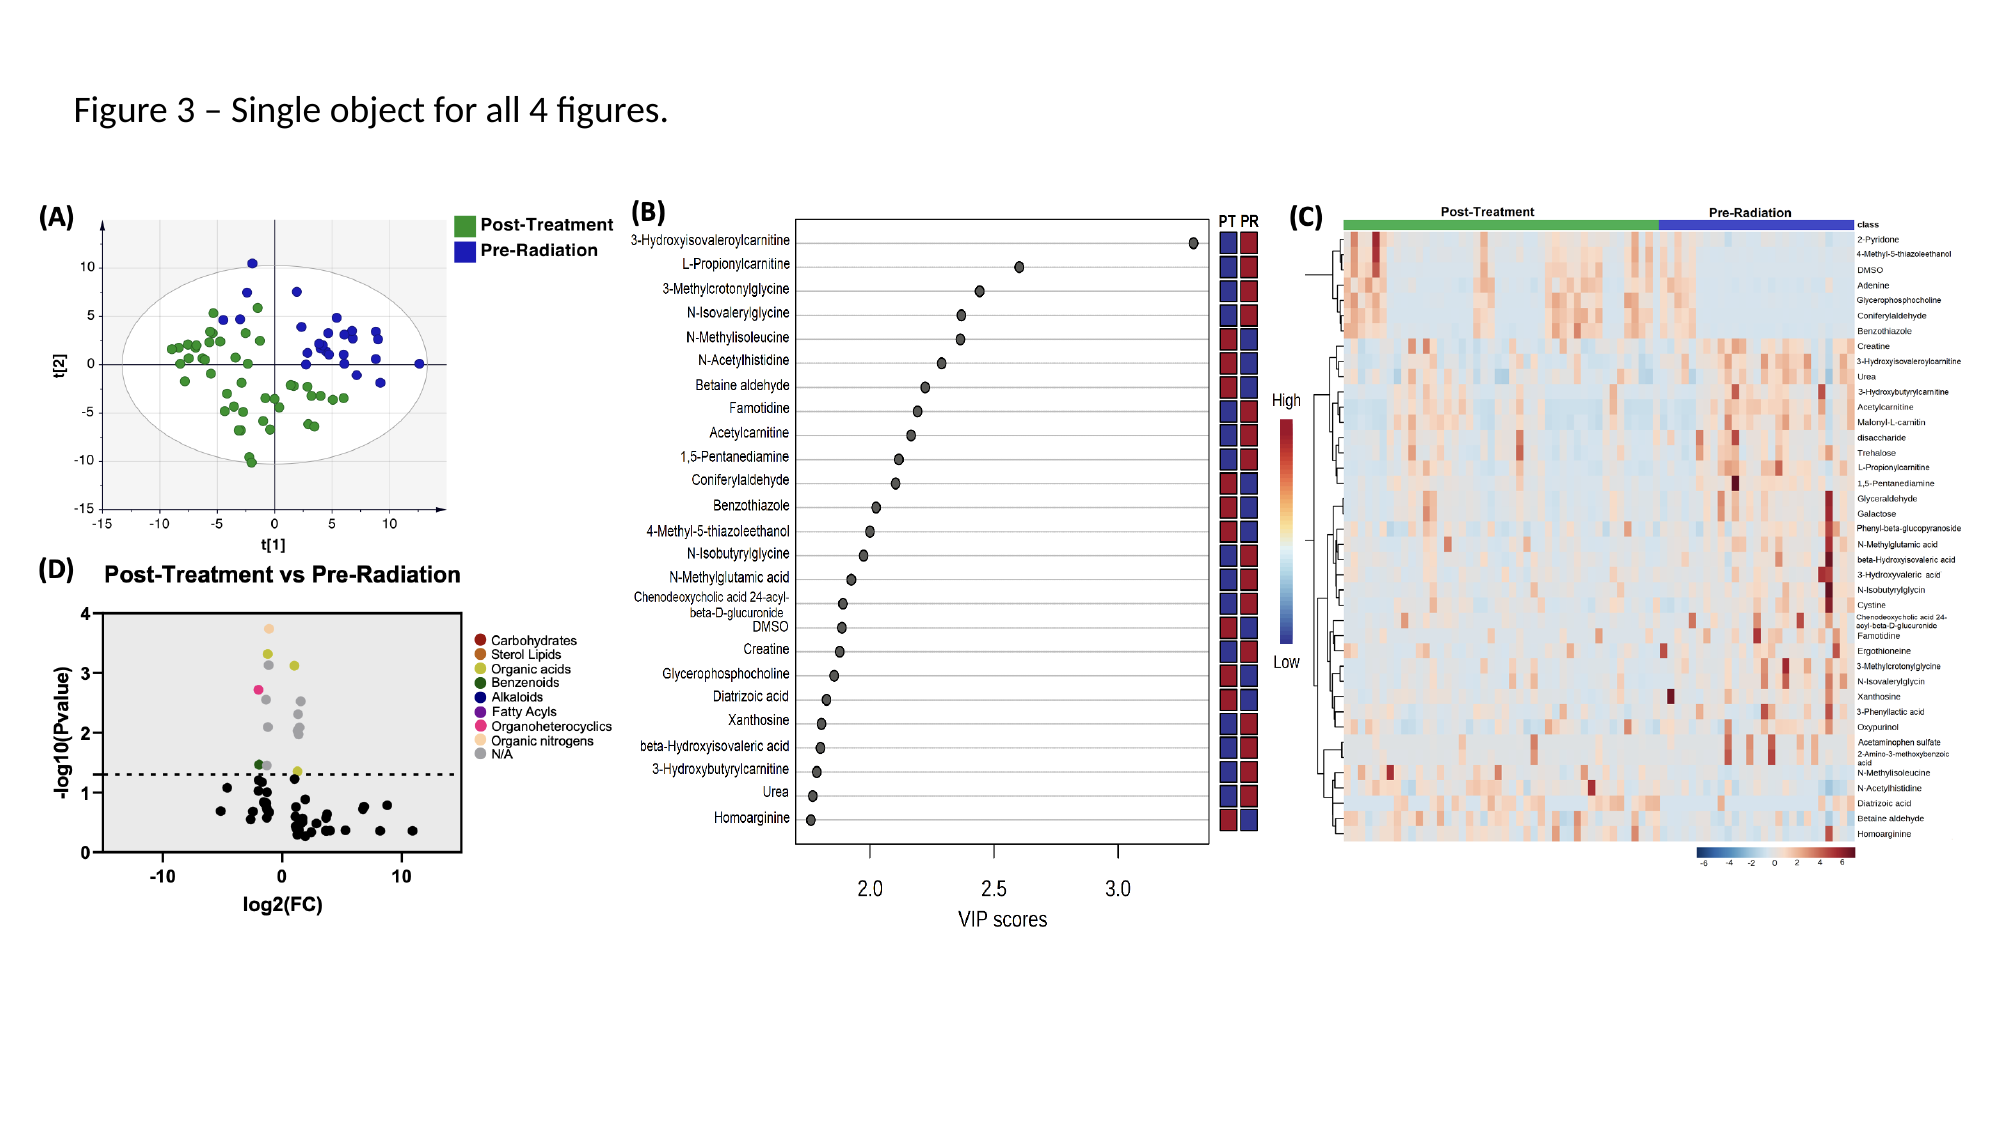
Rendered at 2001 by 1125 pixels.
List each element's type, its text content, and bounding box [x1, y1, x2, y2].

picture [17, 187, 1965, 945]
text_box Figure 3 – Single object for all 4 figures. [58, 77, 685, 138]
